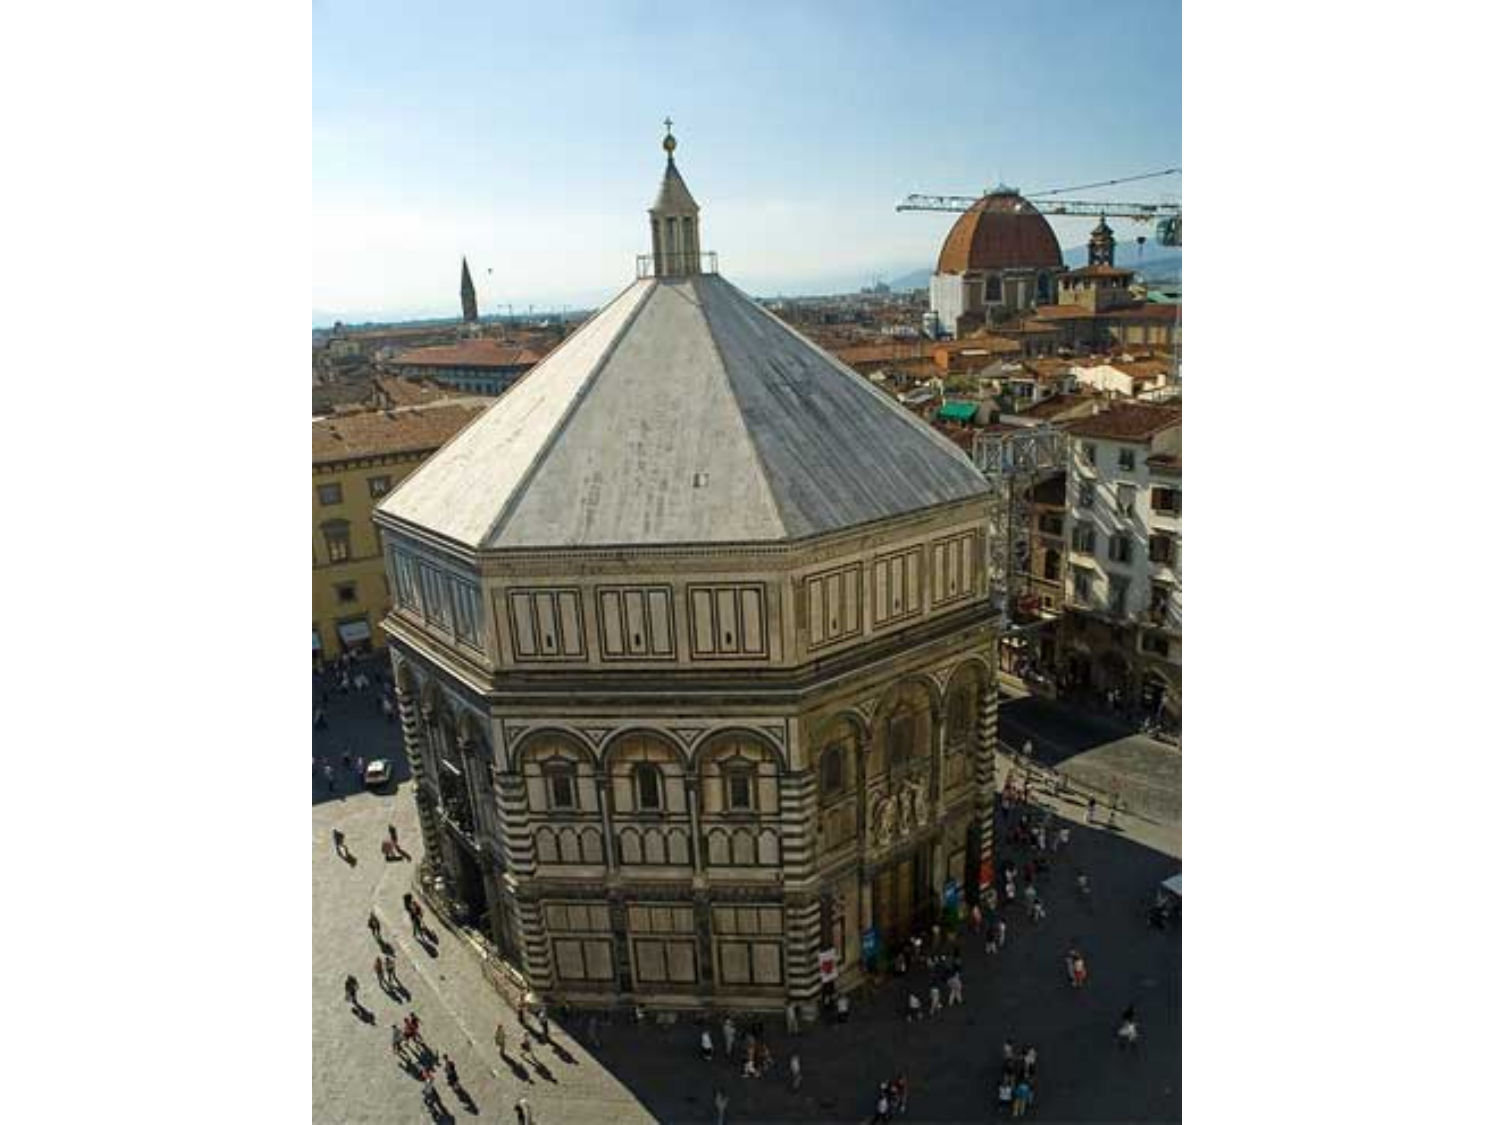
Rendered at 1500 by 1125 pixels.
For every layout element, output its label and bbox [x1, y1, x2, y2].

picture [312, 0, 1182, 1125]
